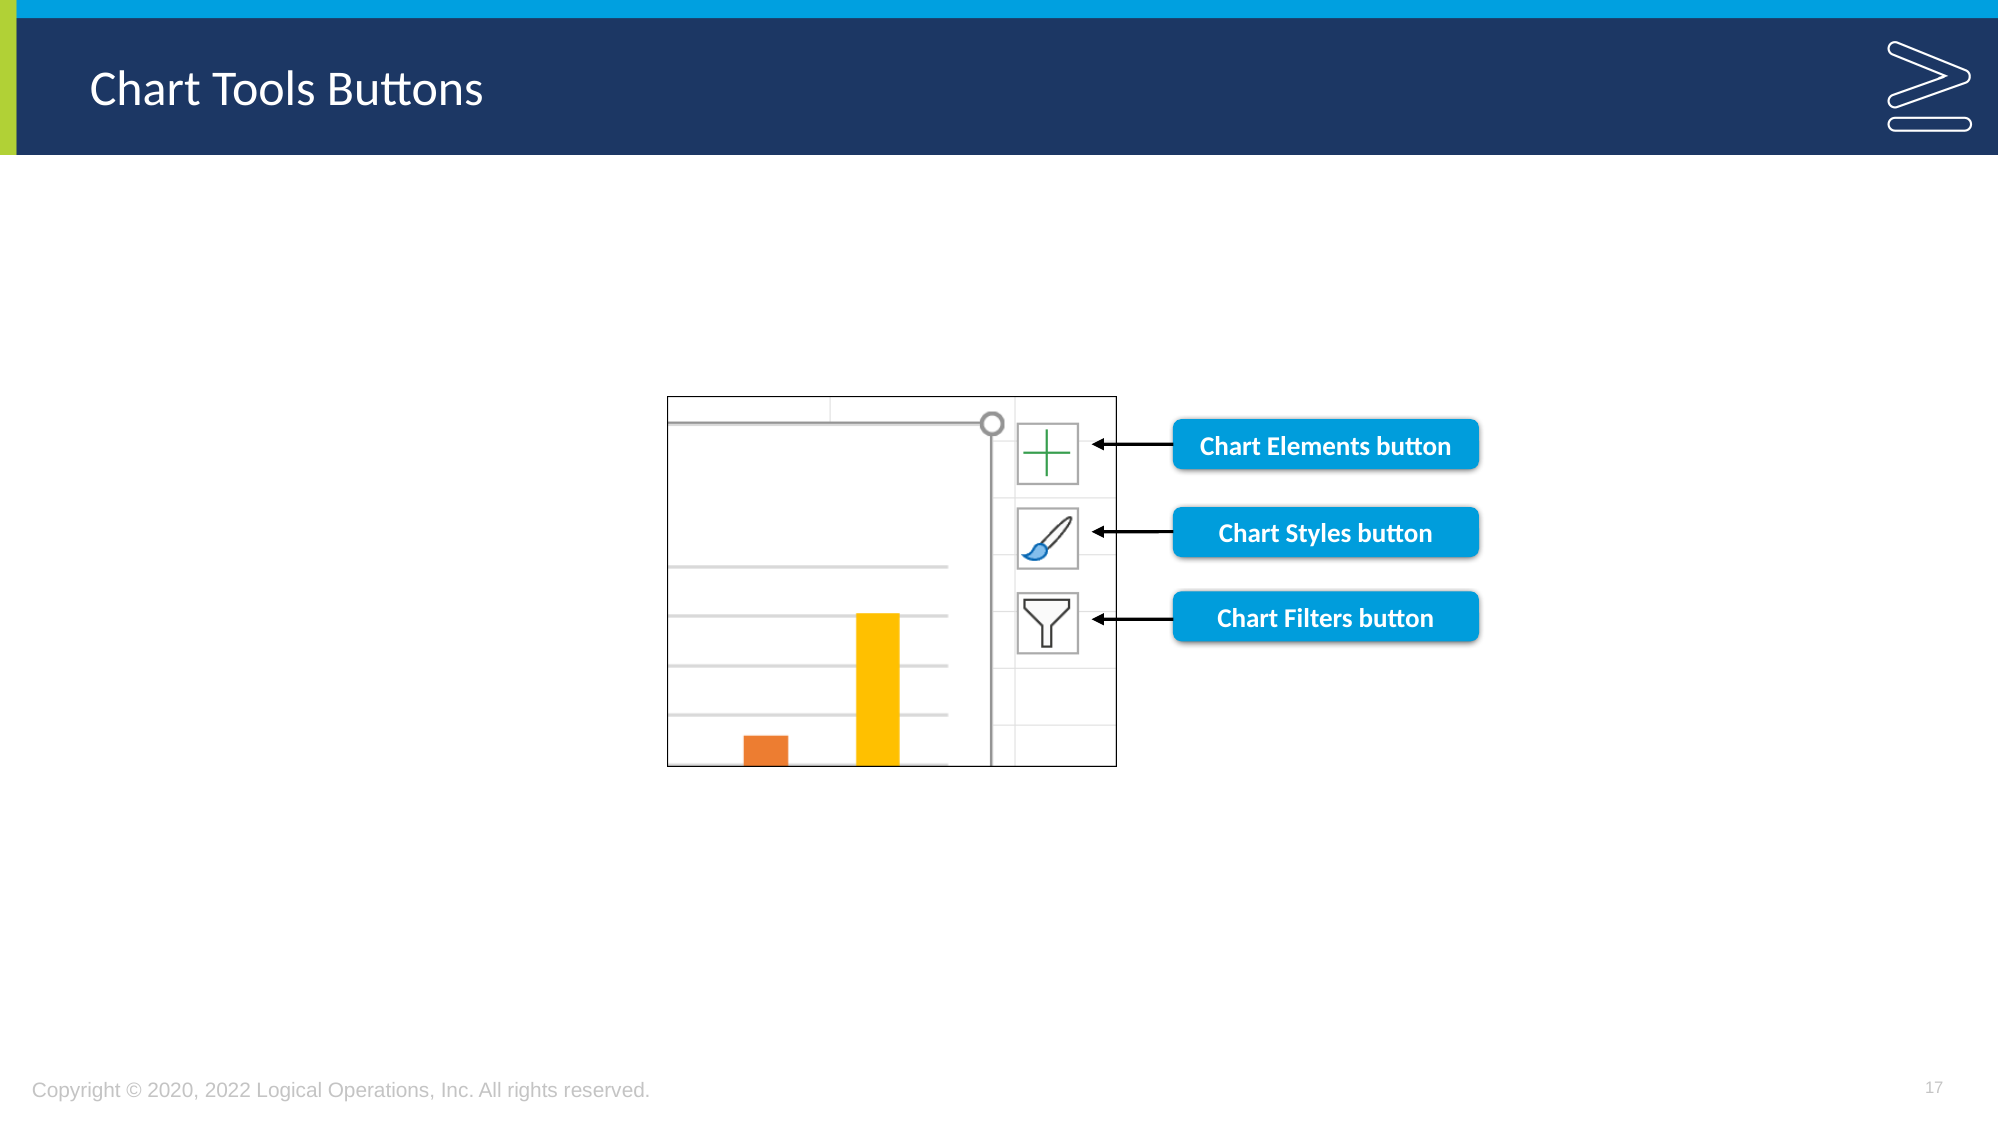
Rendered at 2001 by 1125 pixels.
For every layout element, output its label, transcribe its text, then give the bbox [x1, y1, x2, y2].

title Chart Tools Buttons [74, 16, 1850, 155]
picture [0, 0, 74, 155]
slide_number 17 [1491, 1057, 1959, 1118]
picture [1850, 19, 1998, 155]
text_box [667, 395, 1480, 767]
